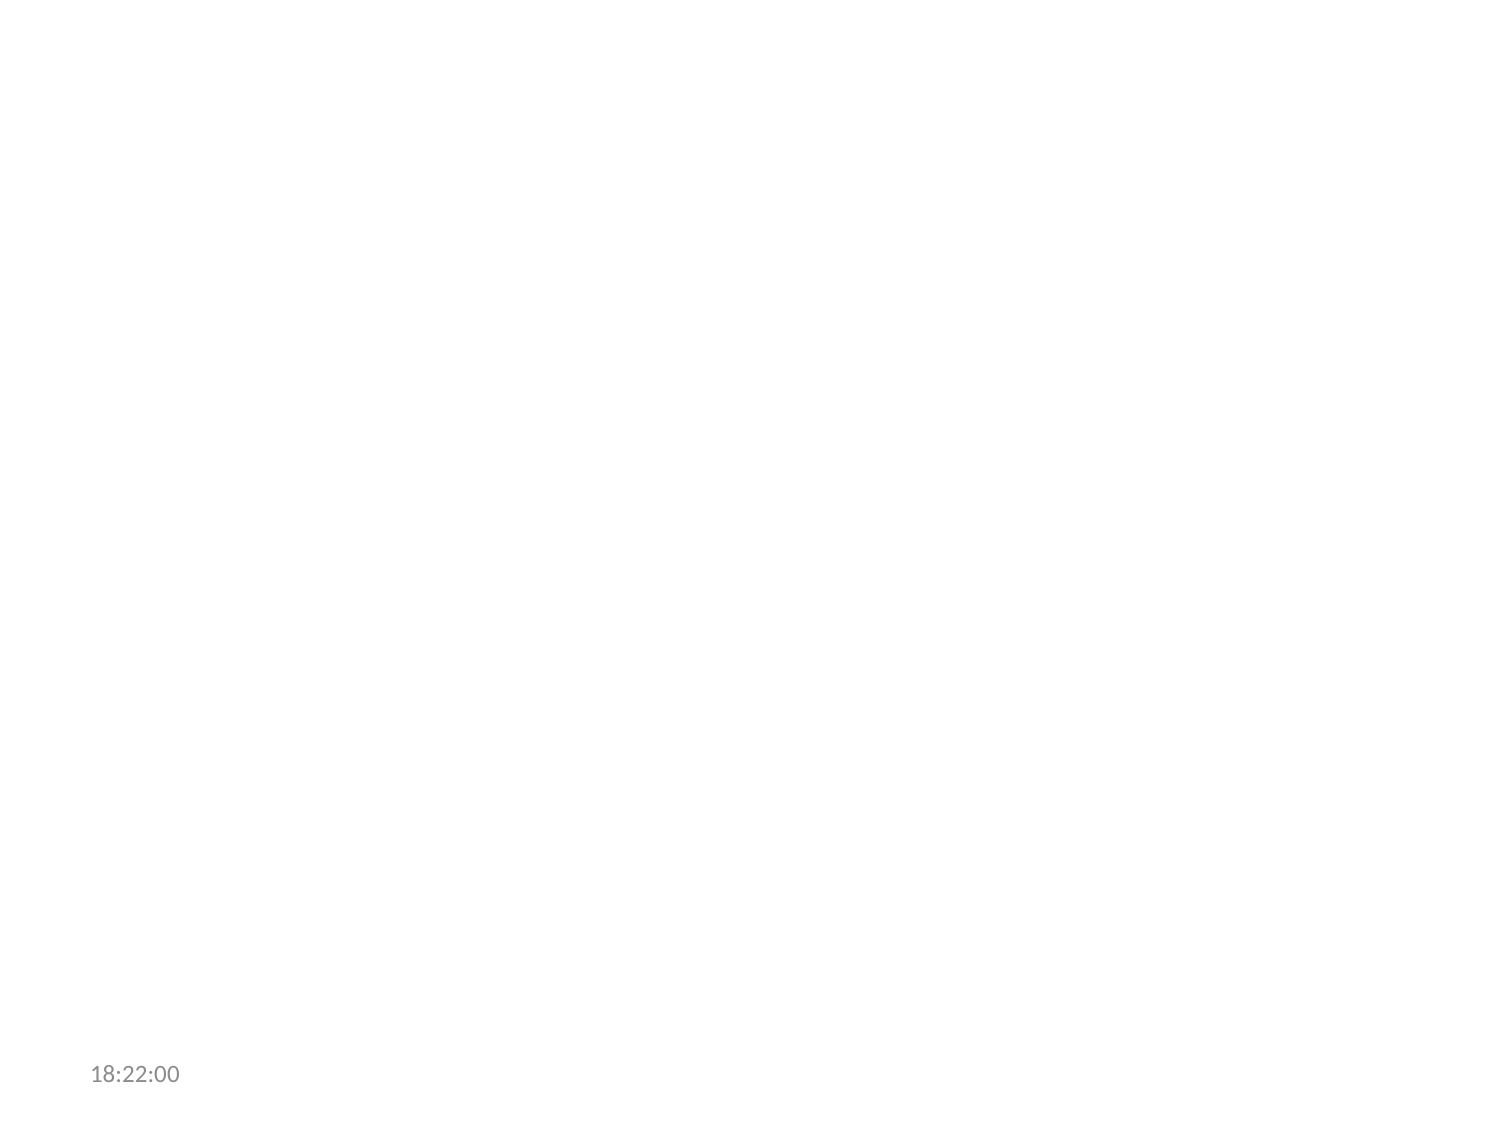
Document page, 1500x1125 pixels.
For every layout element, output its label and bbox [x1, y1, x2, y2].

slide_number [75, 1042, 425, 1103]
